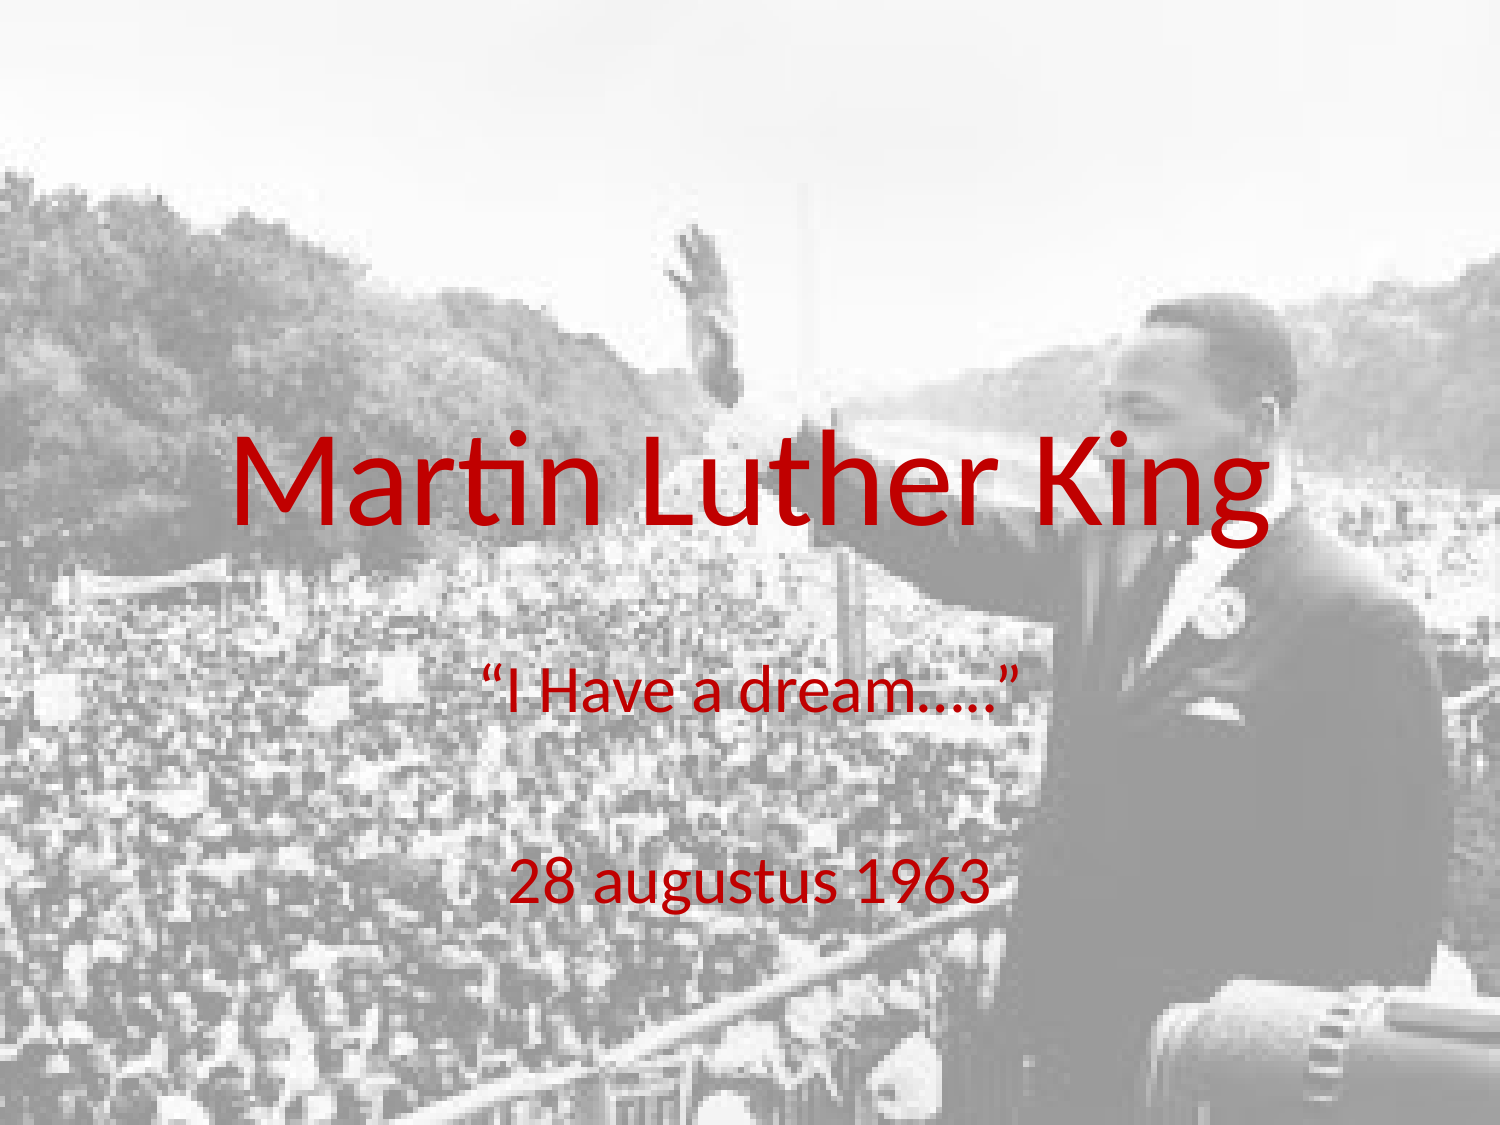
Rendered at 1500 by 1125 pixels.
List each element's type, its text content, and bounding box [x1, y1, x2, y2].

subtitle “I Have a dream…..” 28 augustus 1963 [225, 637, 1275, 925]
title Martin Luther King [112, 349, 1388, 591]
